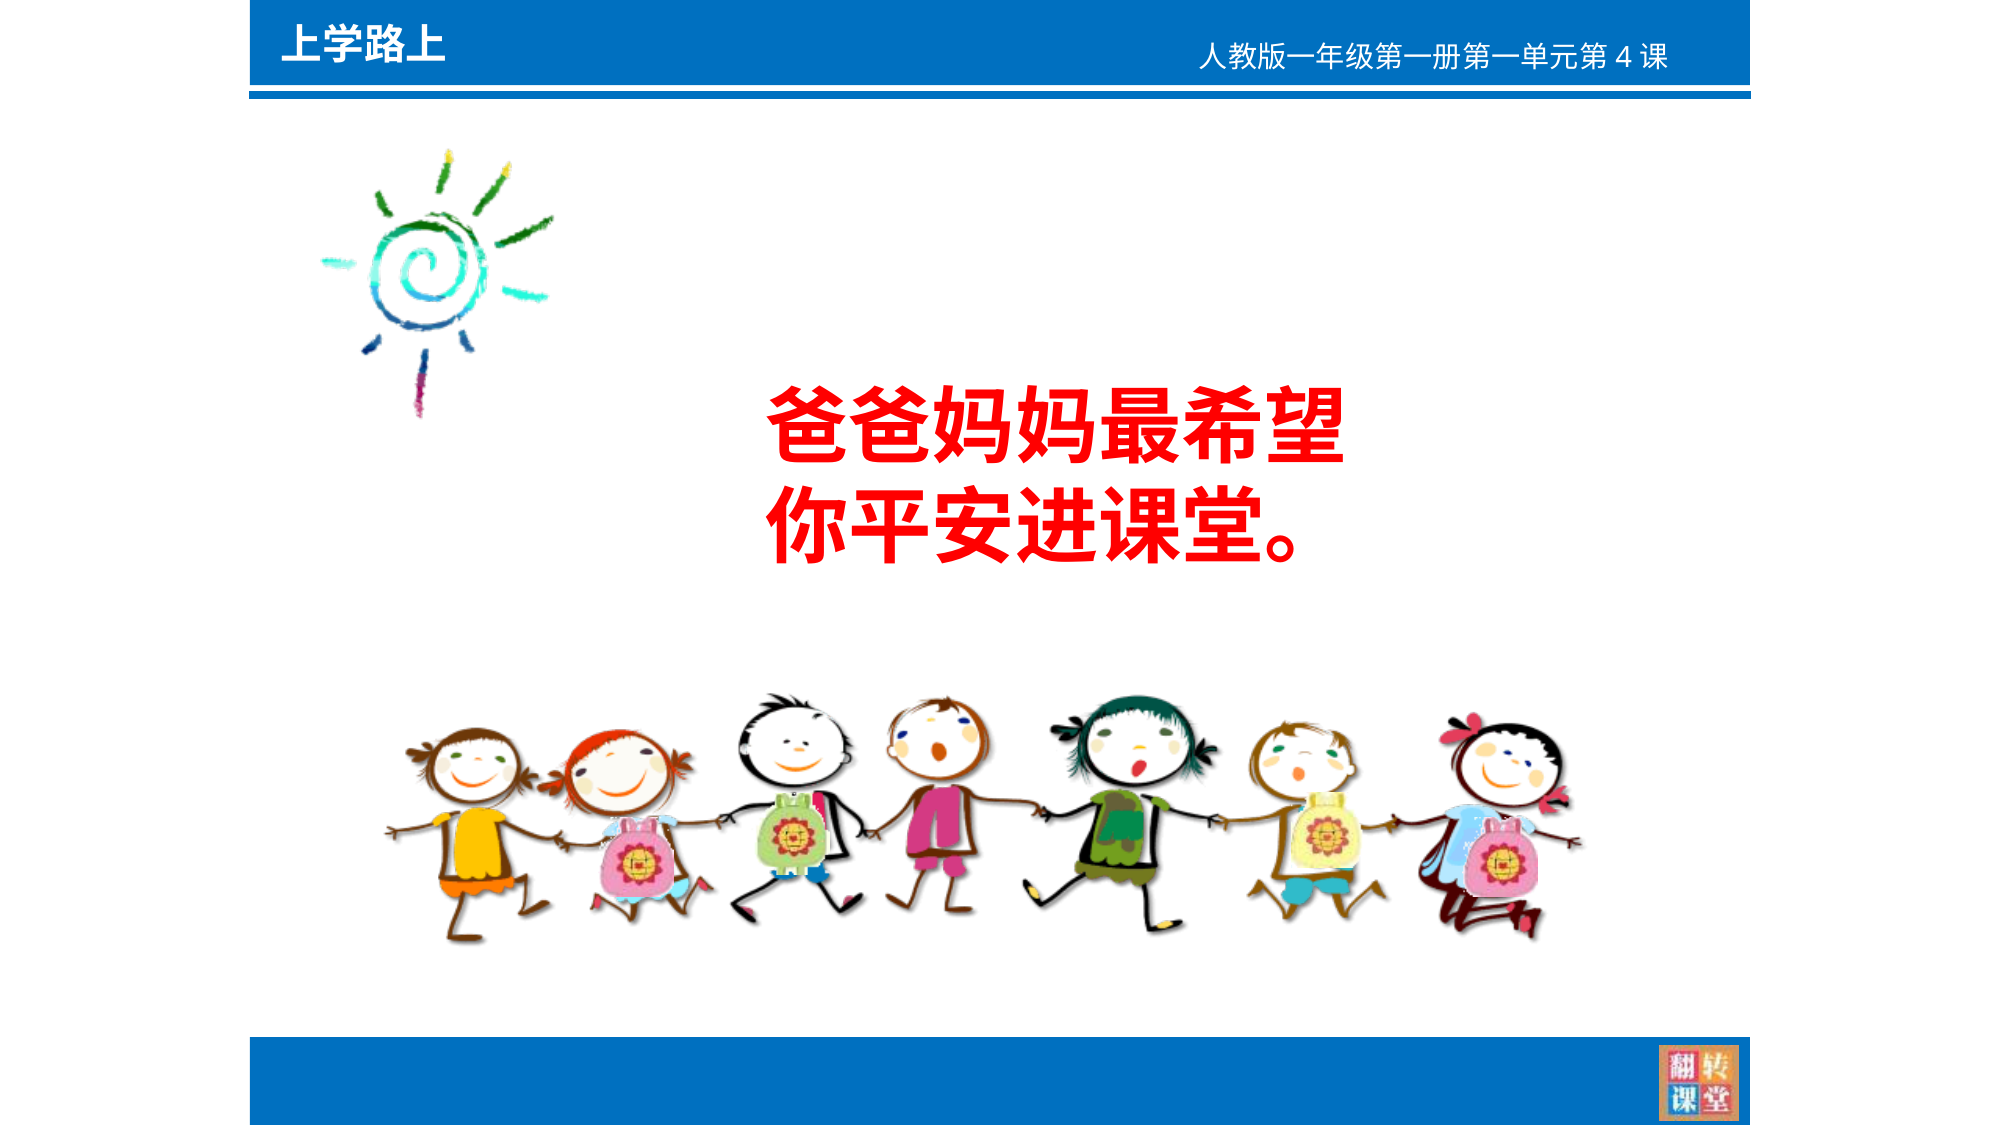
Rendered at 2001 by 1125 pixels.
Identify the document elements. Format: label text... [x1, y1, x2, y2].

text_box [287, 678, 1633, 961]
picture [299, 109, 584, 459]
picture [1659, 1045, 1739, 1121]
text_box 爸爸妈妈最希望 你平安进课堂。 [750, 365, 1450, 581]
text_box [249, 0, 1751, 86]
text_box 上学路上 [265, 10, 1026, 76]
text_box [249, 91, 1751, 99]
text_box 人教版一年级第一册第一单元第4课 [1184, 31, 1750, 82]
text_box [249, 1036, 1751, 1125]
